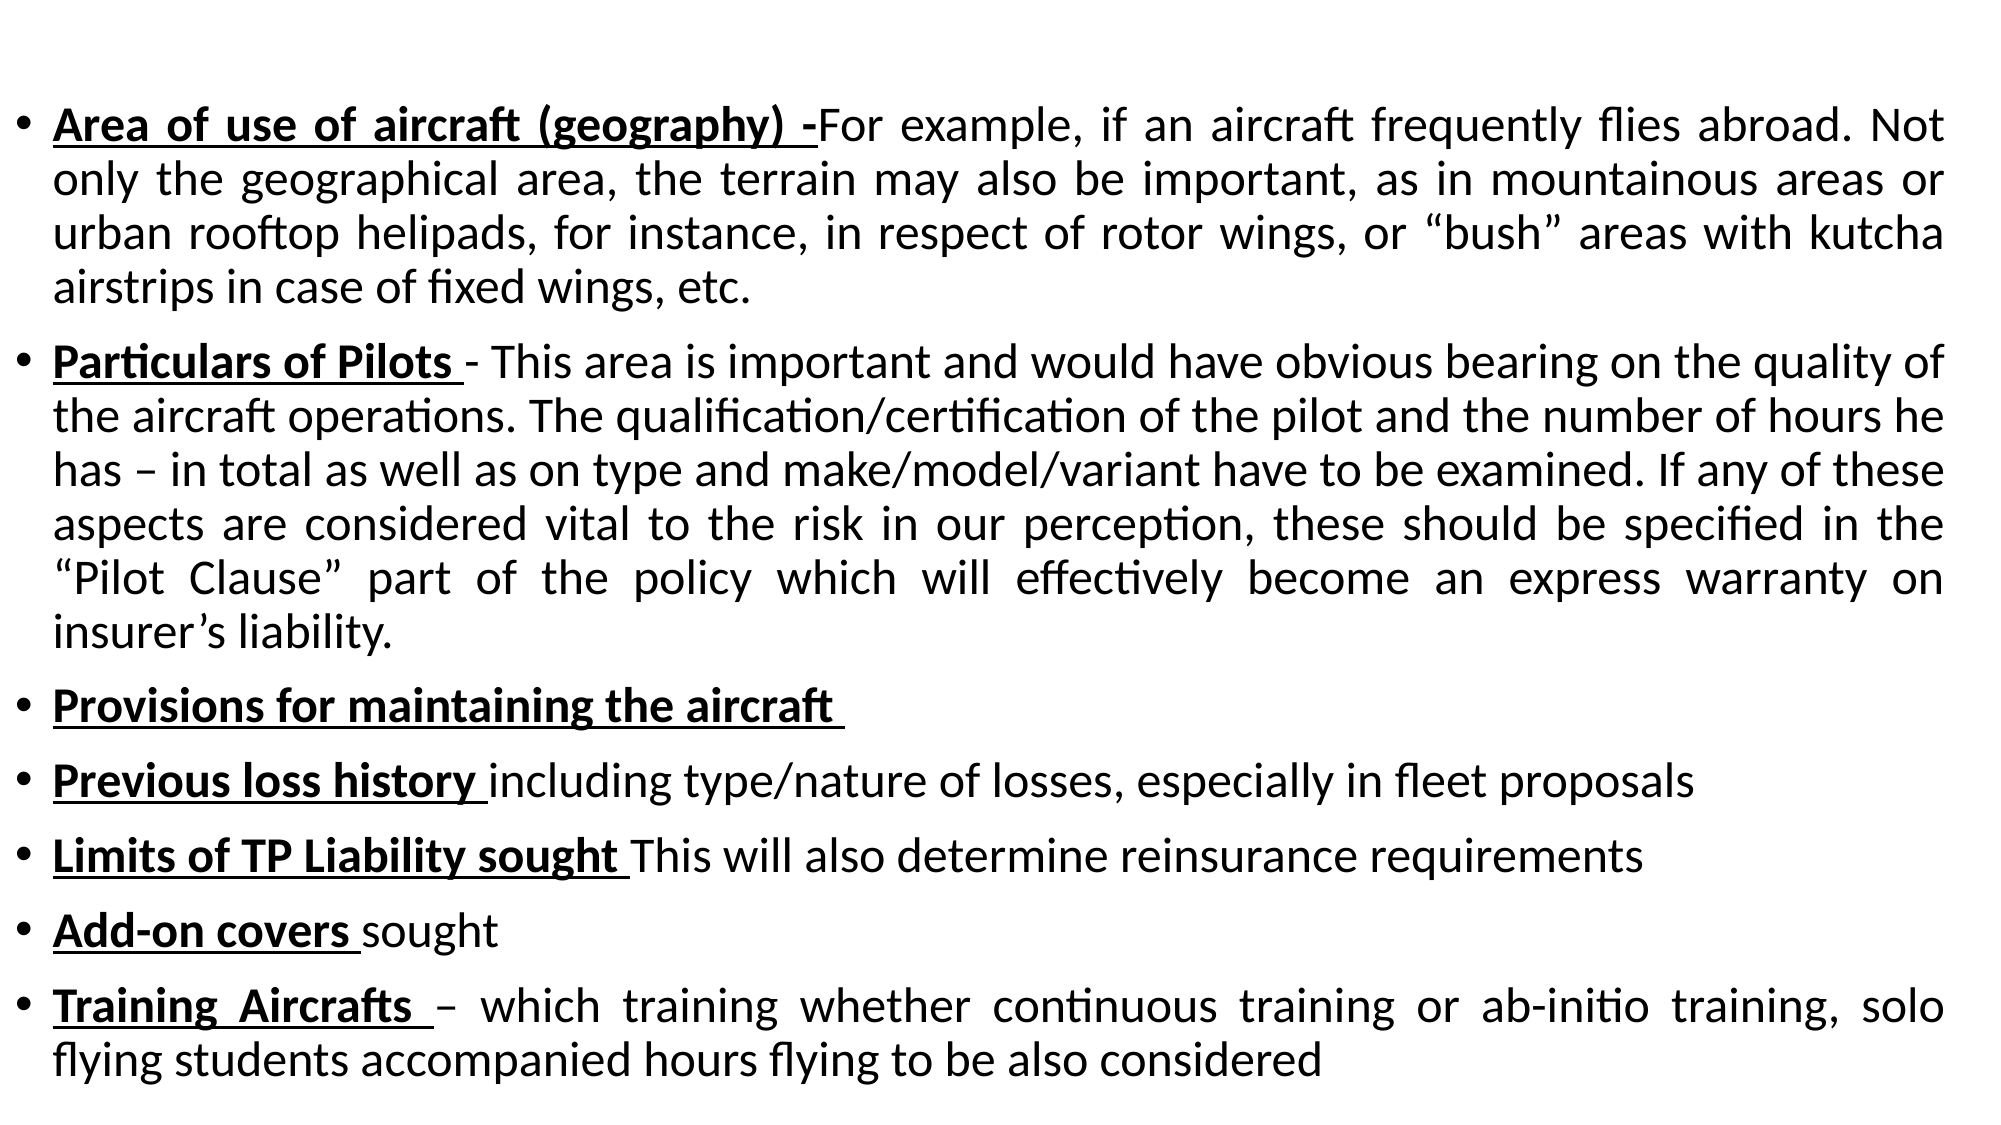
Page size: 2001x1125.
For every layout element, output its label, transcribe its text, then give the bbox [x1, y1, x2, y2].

list Area of use of aircraft (geography) -For example, if an aircraft frequently flies abroad. Not only the geographical area, the terrain may also be important, as in mountainous areas or urban rooftop helipads, for instance, in respect of rotor wings, or “bush” areas with kutcha airstrips in case of fixed wings, etc. Particulars of Pilots - This area is important and would have obvious bearing on the quality of the aircraft operations. The qualification/certification of the pilot and the number of hours he has – in total as well as on type and make/model/variant have to be examined. If any of these aspects are considered vital to the risk in our perception, these should be specified in the “Pilot Clause” part of the policy which will effectively become an express warranty on insurer’s liability. Provisions for maintaining the aircraft Previous loss history including type/nature of losses, especially in fleet proposals Limits of TP Liability sought This will also determine reinsurance requirements Add-on covers sought Training Aircrafts – which training whether continuous training or ab-initio training, solo flying students accompanied hours flying to be also considered [0, 24, 1961, 1113]
